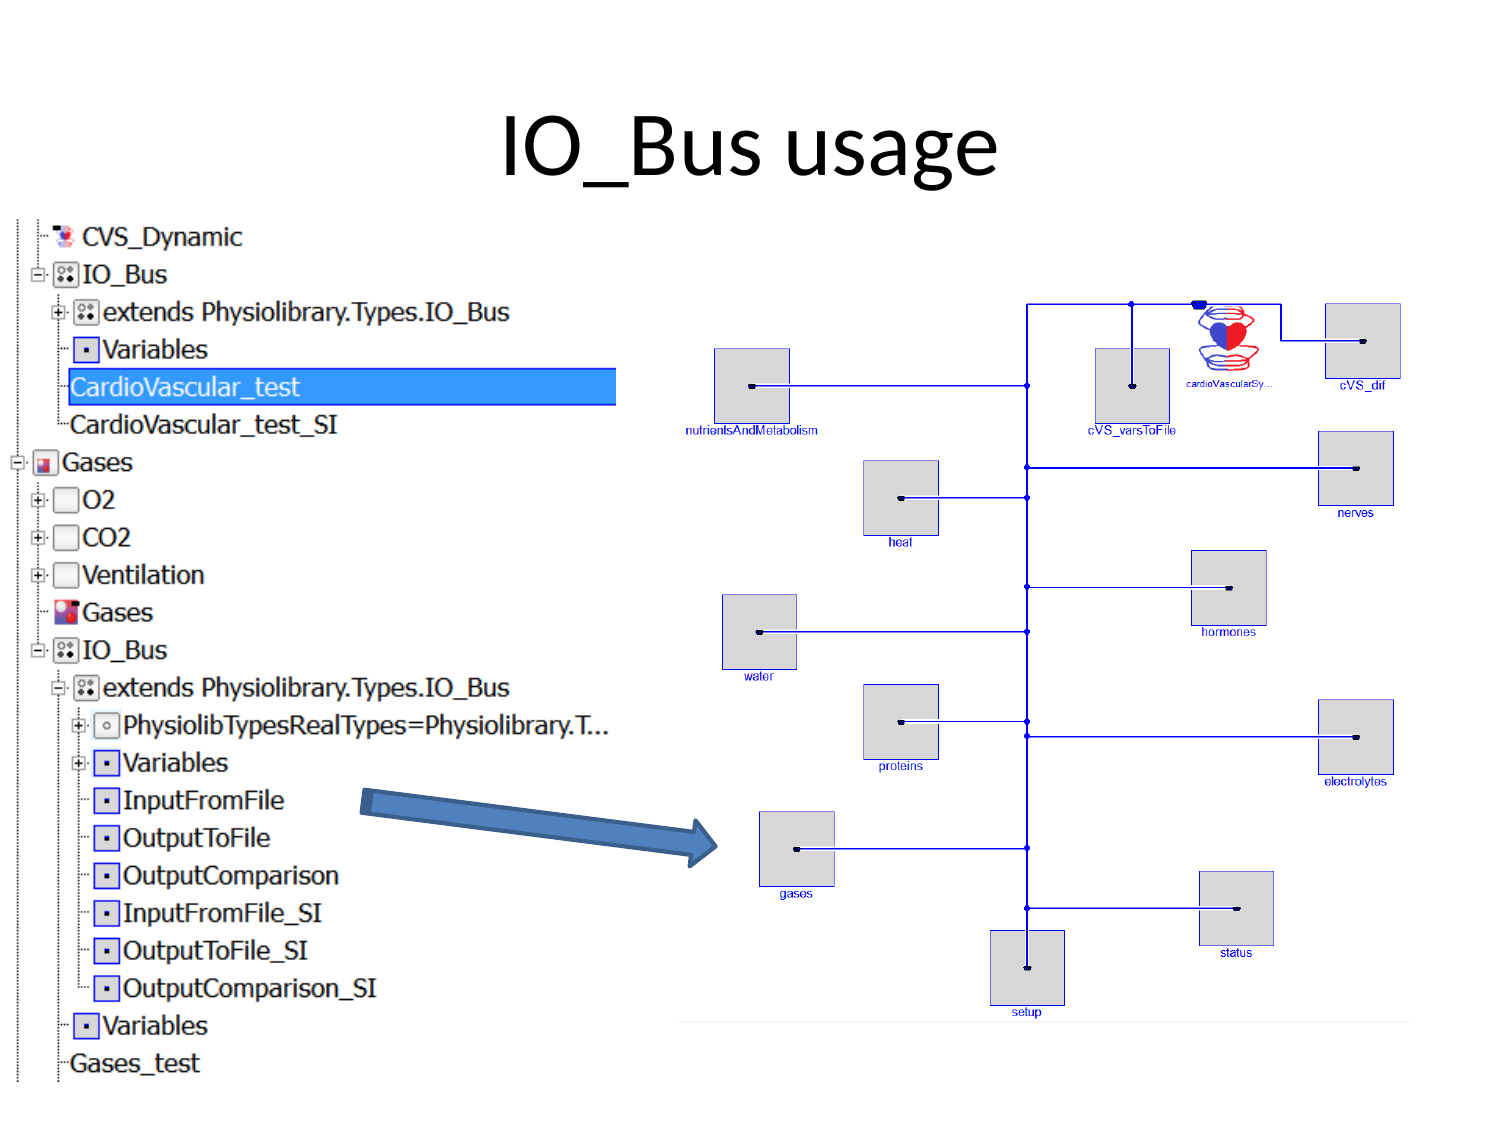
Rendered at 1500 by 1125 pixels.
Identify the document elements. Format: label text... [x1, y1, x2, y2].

picture [0, 218, 616, 1082]
title IO_Bus usage [75, 45, 1425, 233]
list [678, 278, 1410, 1022]
text_box [619, 820, 673, 855]
